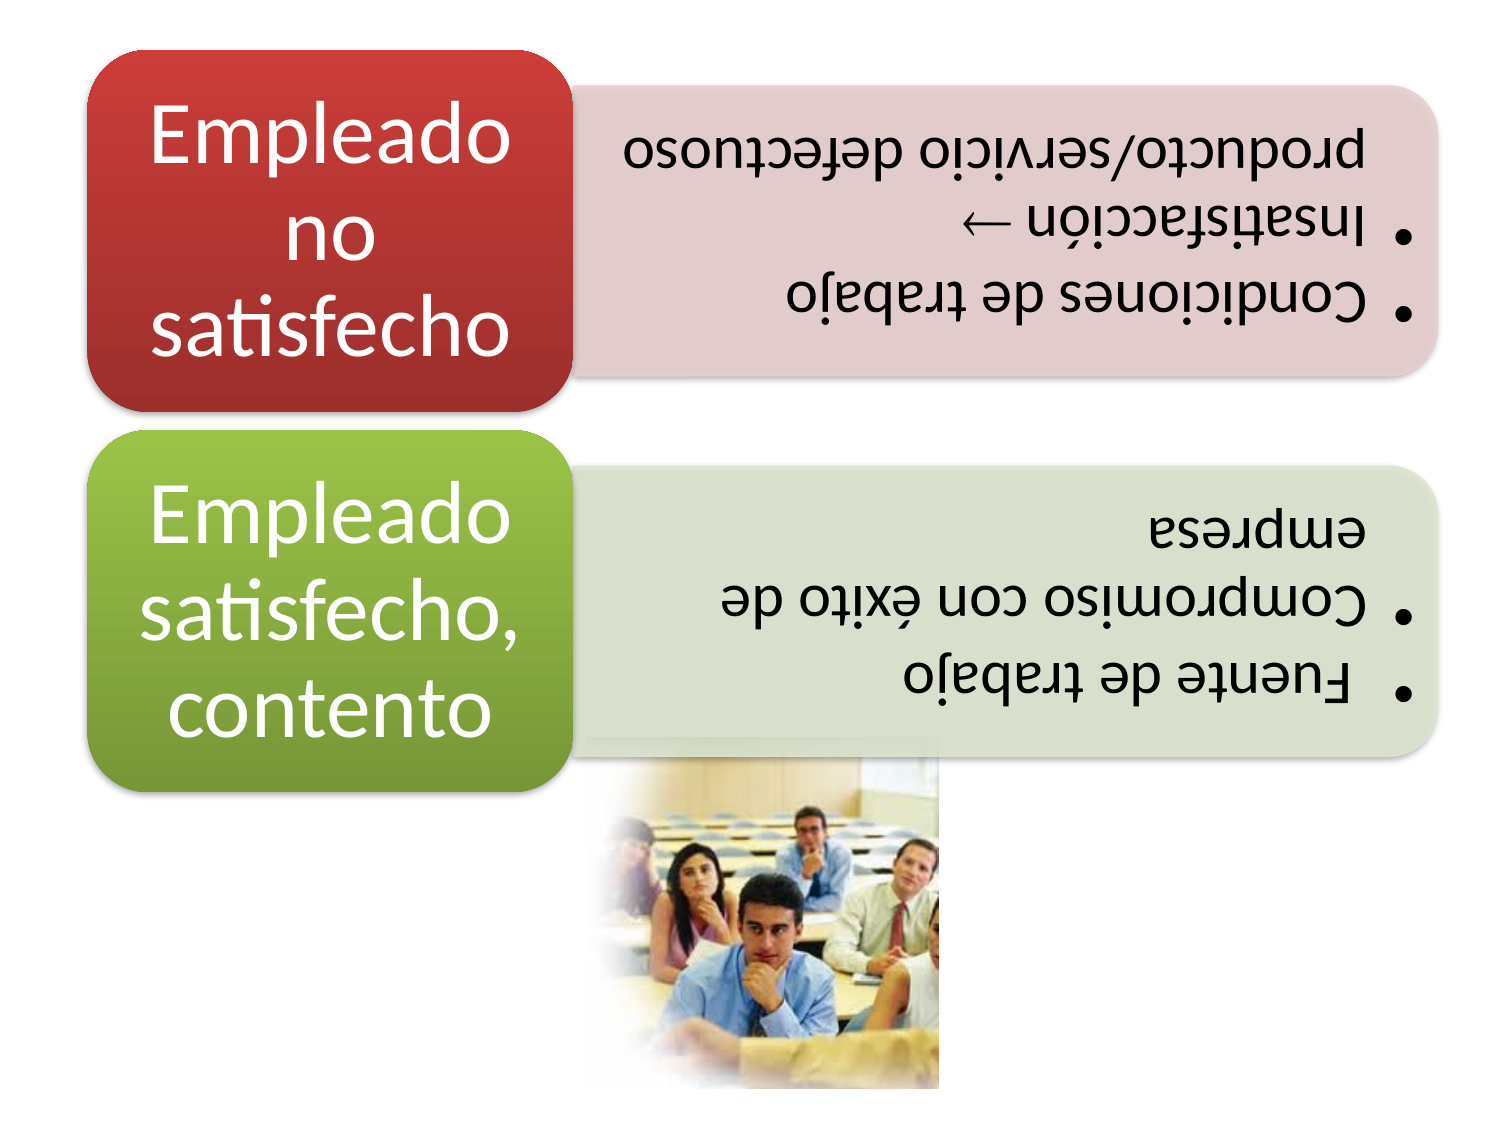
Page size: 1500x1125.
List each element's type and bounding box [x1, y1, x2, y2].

list [87, 49, 1438, 793]
picture [587, 793, 940, 1090]
